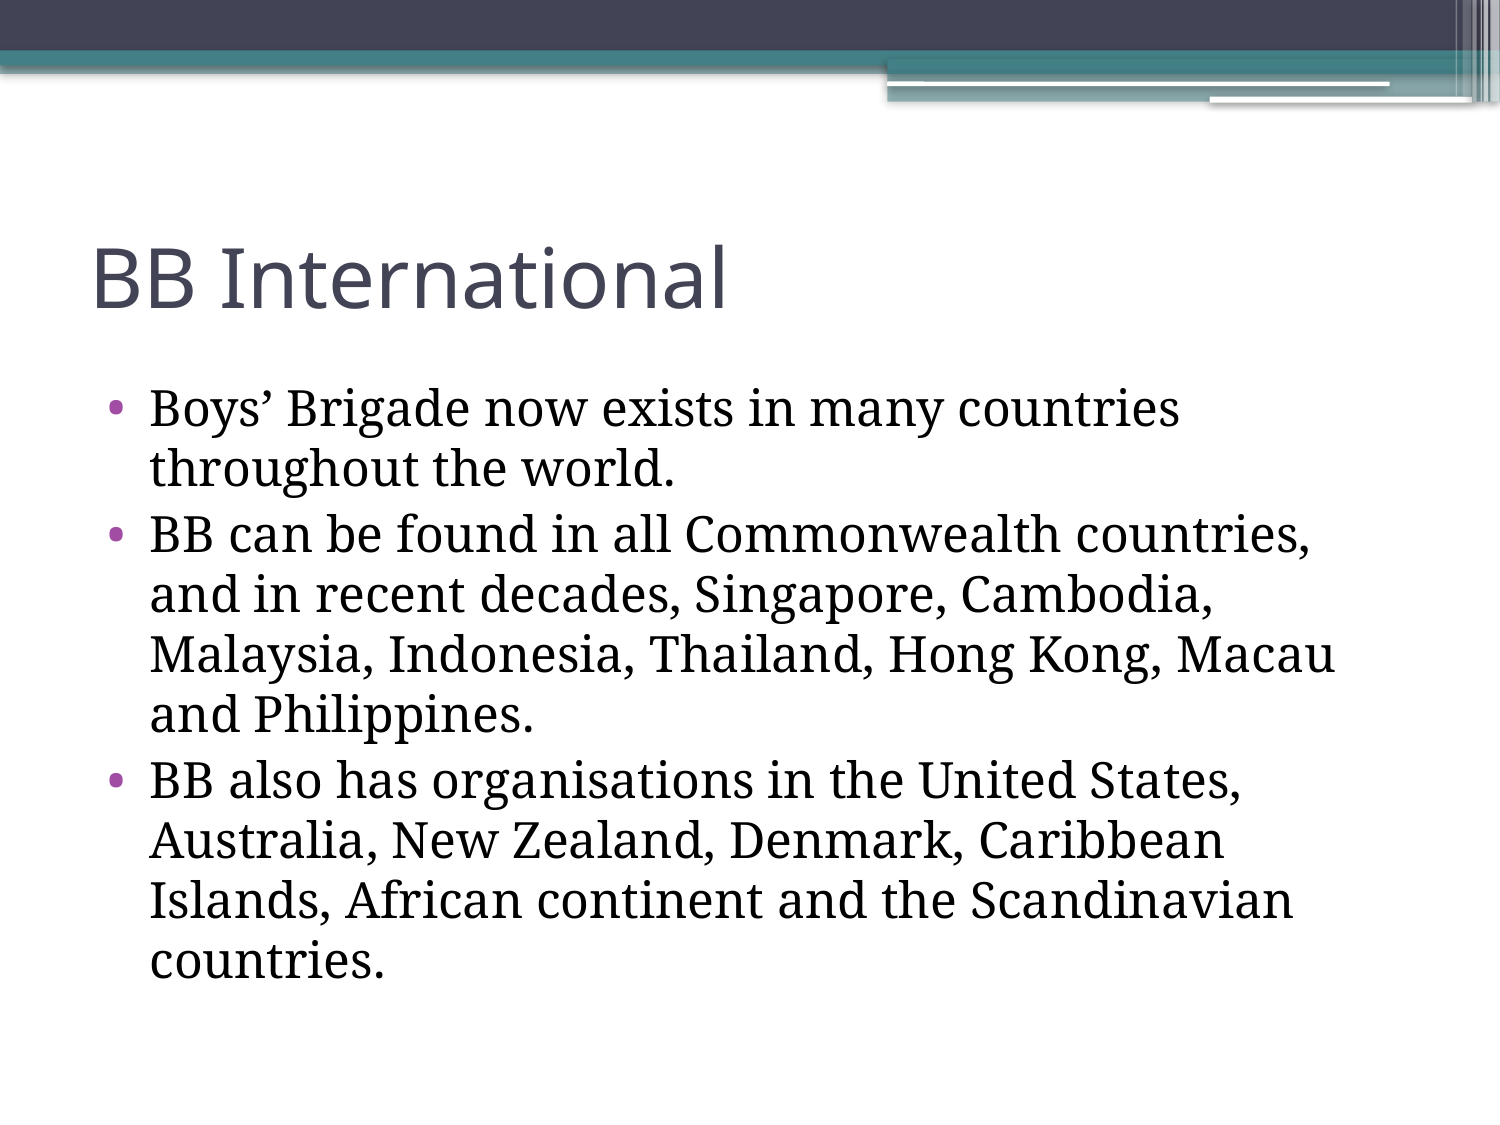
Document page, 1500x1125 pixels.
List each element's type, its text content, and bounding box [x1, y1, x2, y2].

list Boys’ Brigade now exists in many countries throughout the world. BB can be found in all Commonwealth countries, and in recent decades, Singapore, Cambodia, Malaysia, Indonesia, Thailand, Hong Kong, Macau and Philippines. BB also has organisations in the United States, Australia, New Zealand, Denmark, Caribbean Islands, African continent and the Scandinavian countries. [75, 368, 1425, 1079]
title BB International [75, 187, 1425, 363]
